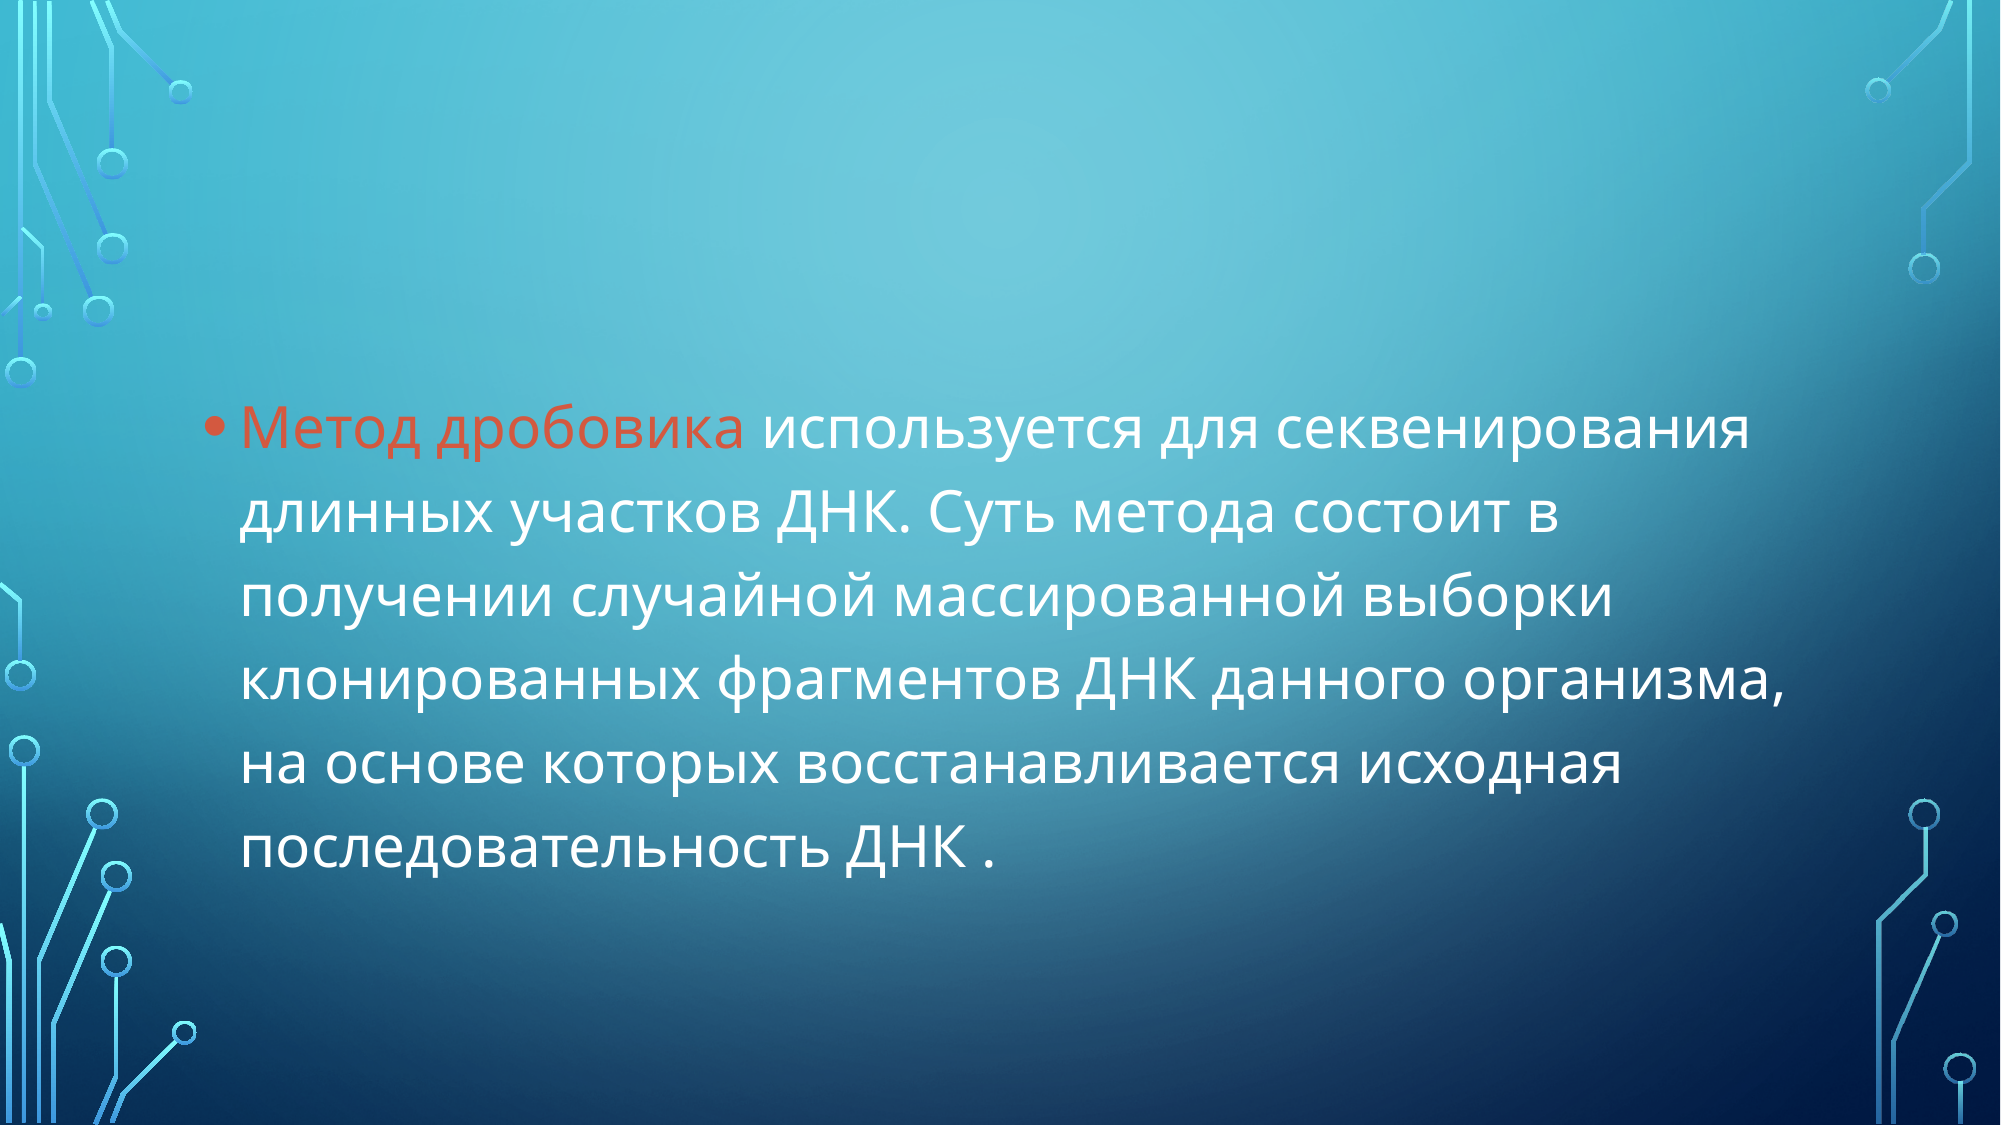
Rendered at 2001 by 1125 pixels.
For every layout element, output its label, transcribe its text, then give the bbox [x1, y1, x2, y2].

list Метод дробовика используется для секвенирования длинных участков ДНК. Суть метода состоит в получении случайной массированной выборки клонированных фрагментов ДНК данного организма, на основе которых восстанавливается исходная последовательность ДНК . [187, 369, 1813, 950]
